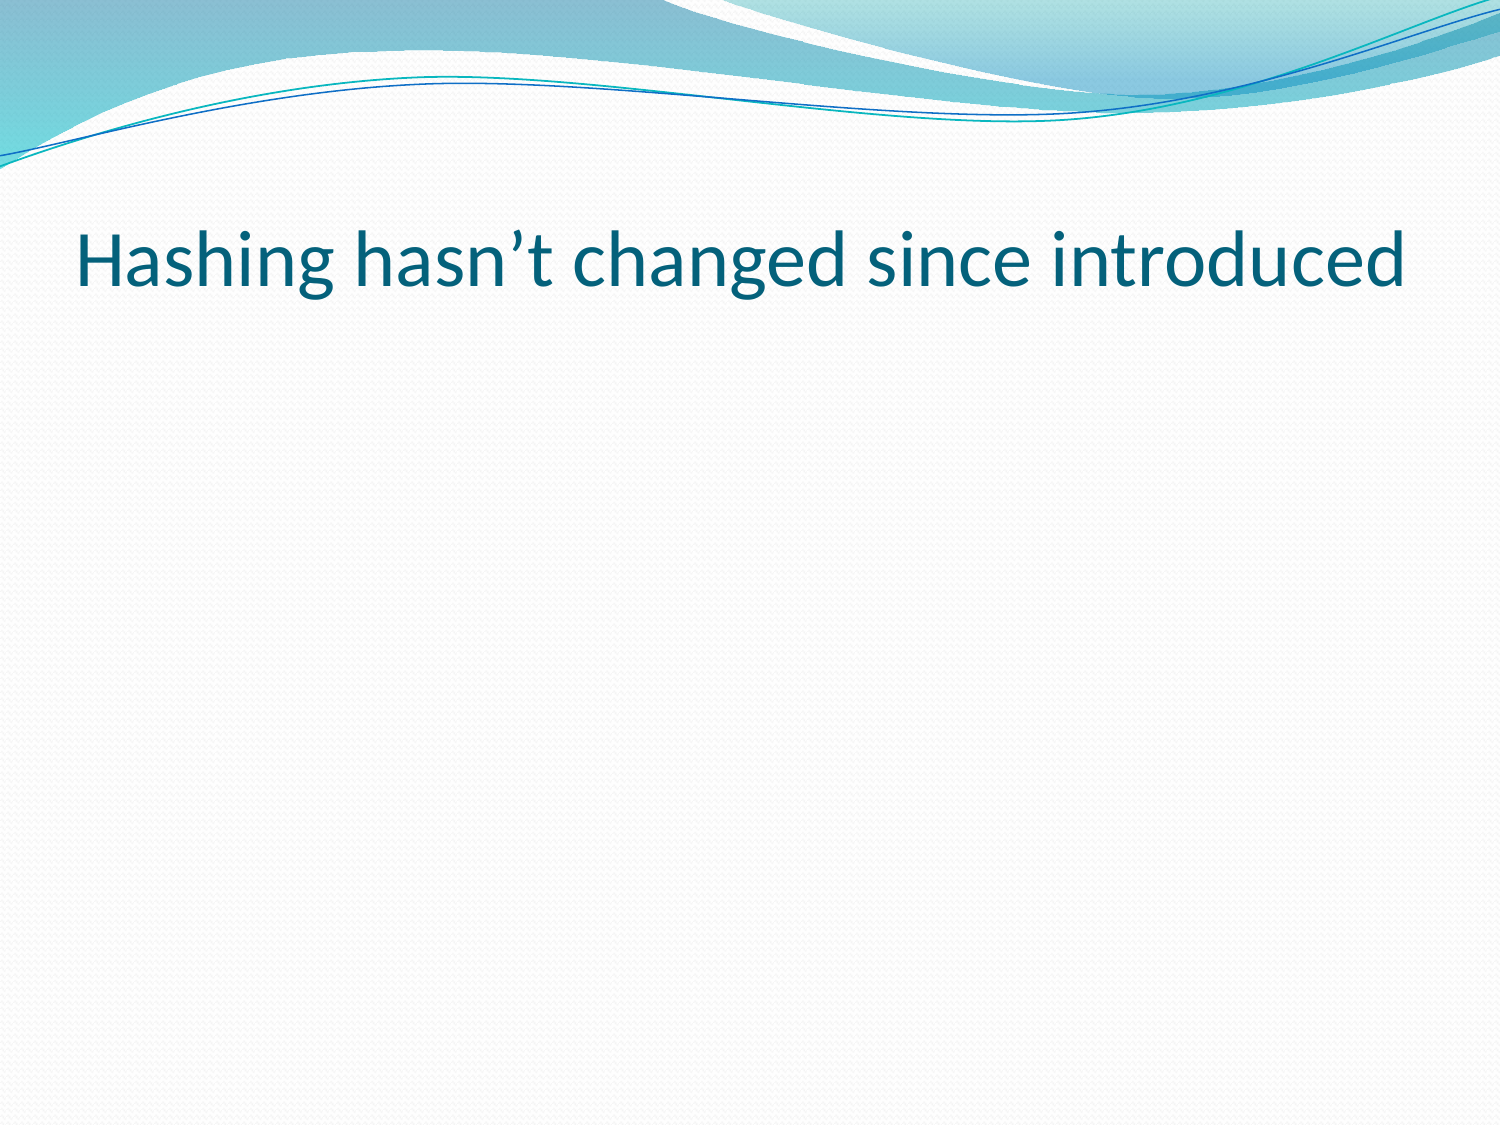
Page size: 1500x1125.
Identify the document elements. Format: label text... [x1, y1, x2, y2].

title Hashing hasn’t changed since introduced [75, 115, 1425, 303]
